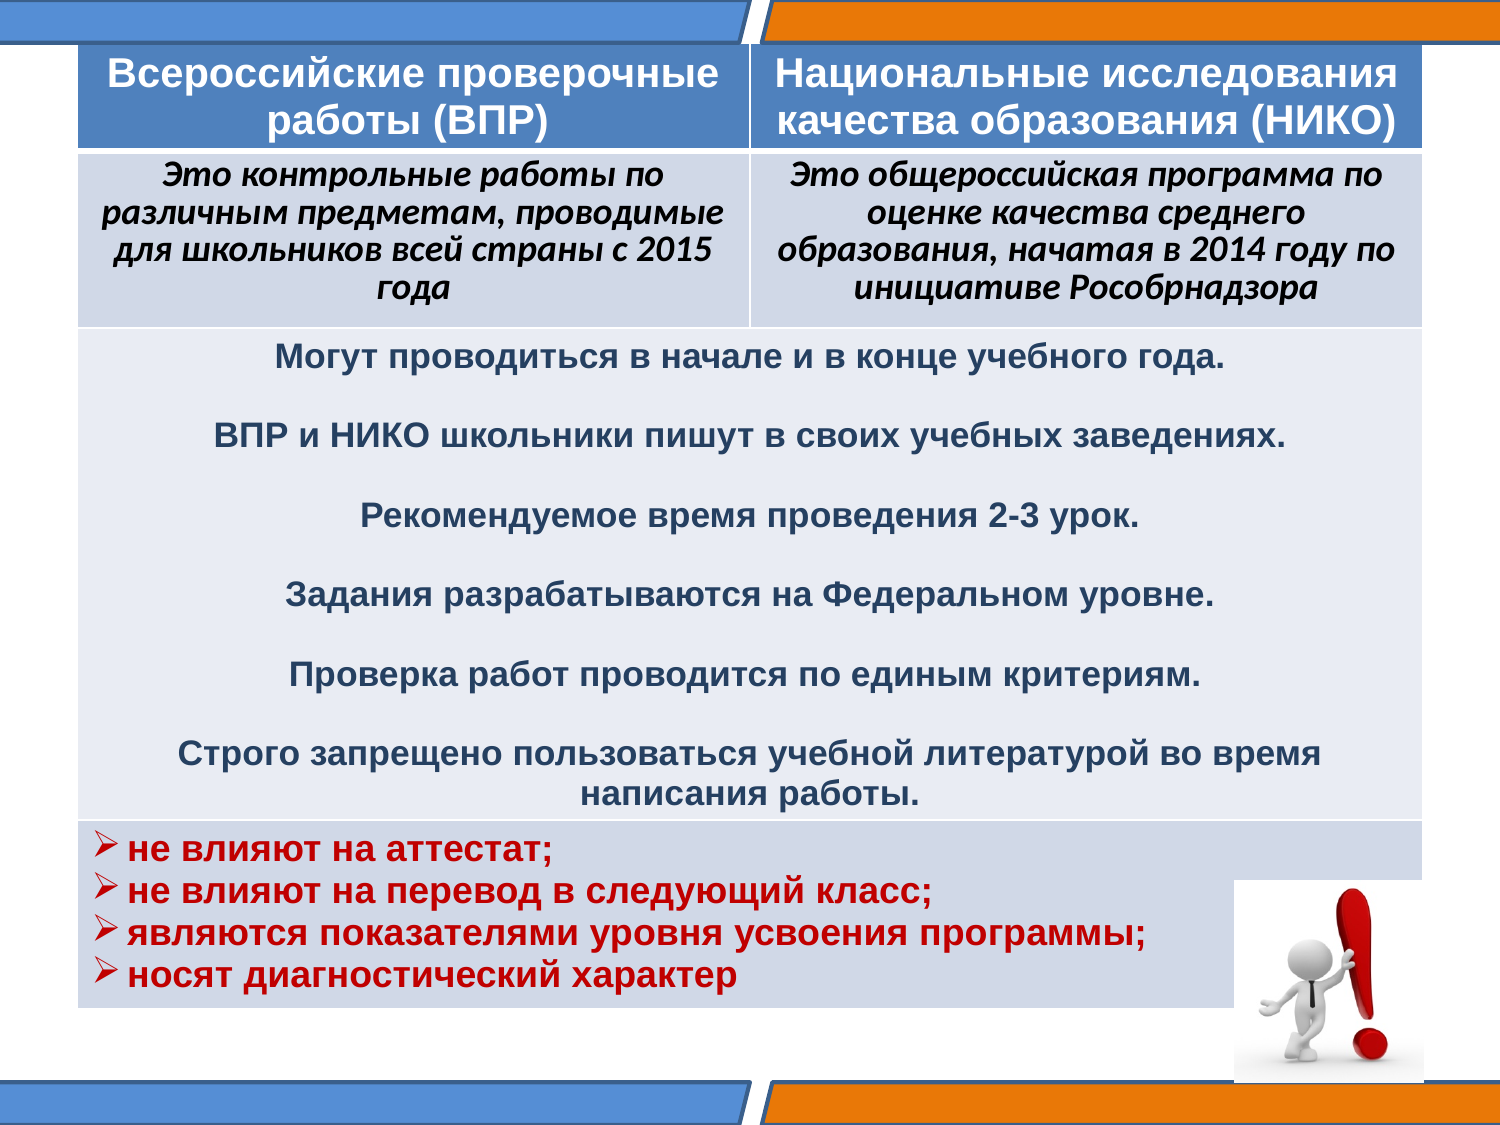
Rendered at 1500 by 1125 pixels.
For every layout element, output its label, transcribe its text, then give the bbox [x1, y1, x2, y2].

table_cell Могут проводиться в начале и в конце учебного года. ВПР и НИКО школьники пишут в своих учебных заведениях. Рекомендуемое время проведения 2-3 урок. Задания разрабатываются на Федеральном уровне. Проверка работ проводится по единым критериям. Строго запрещено пользоваться учебной литературой во время написания работы. [78, 329, 1422, 819]
picture [1233, 880, 1424, 1083]
text_box [759, 1080, 1500, 1125]
table_cell не влияют на аттестат; не влияют на перевод в следующий класс; являются показателями уровня усвоения программы; носят диагностический характер [78, 821, 1422, 1008]
text_box [759, 0, 1500, 45]
text_box [0, 0, 752, 45]
table_cell Это общероссийская программа по оценке качества среднего образования, начатая в 2014 году по инициативе Рособрнадзора [751, 154, 1422, 327]
table_header Национальные исследования качества образования (НИКО) [751, 44, 1422, 148]
text_box [0, 1080, 752, 1125]
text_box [287, 149, 291, 190]
table_header Всероссийские проверочные работы (ВПР) [78, 44, 749, 148]
table_cell Это контрольные работы по различным предметам, проводимые для школьников всей страны с 2015 года [78, 154, 749, 327]
